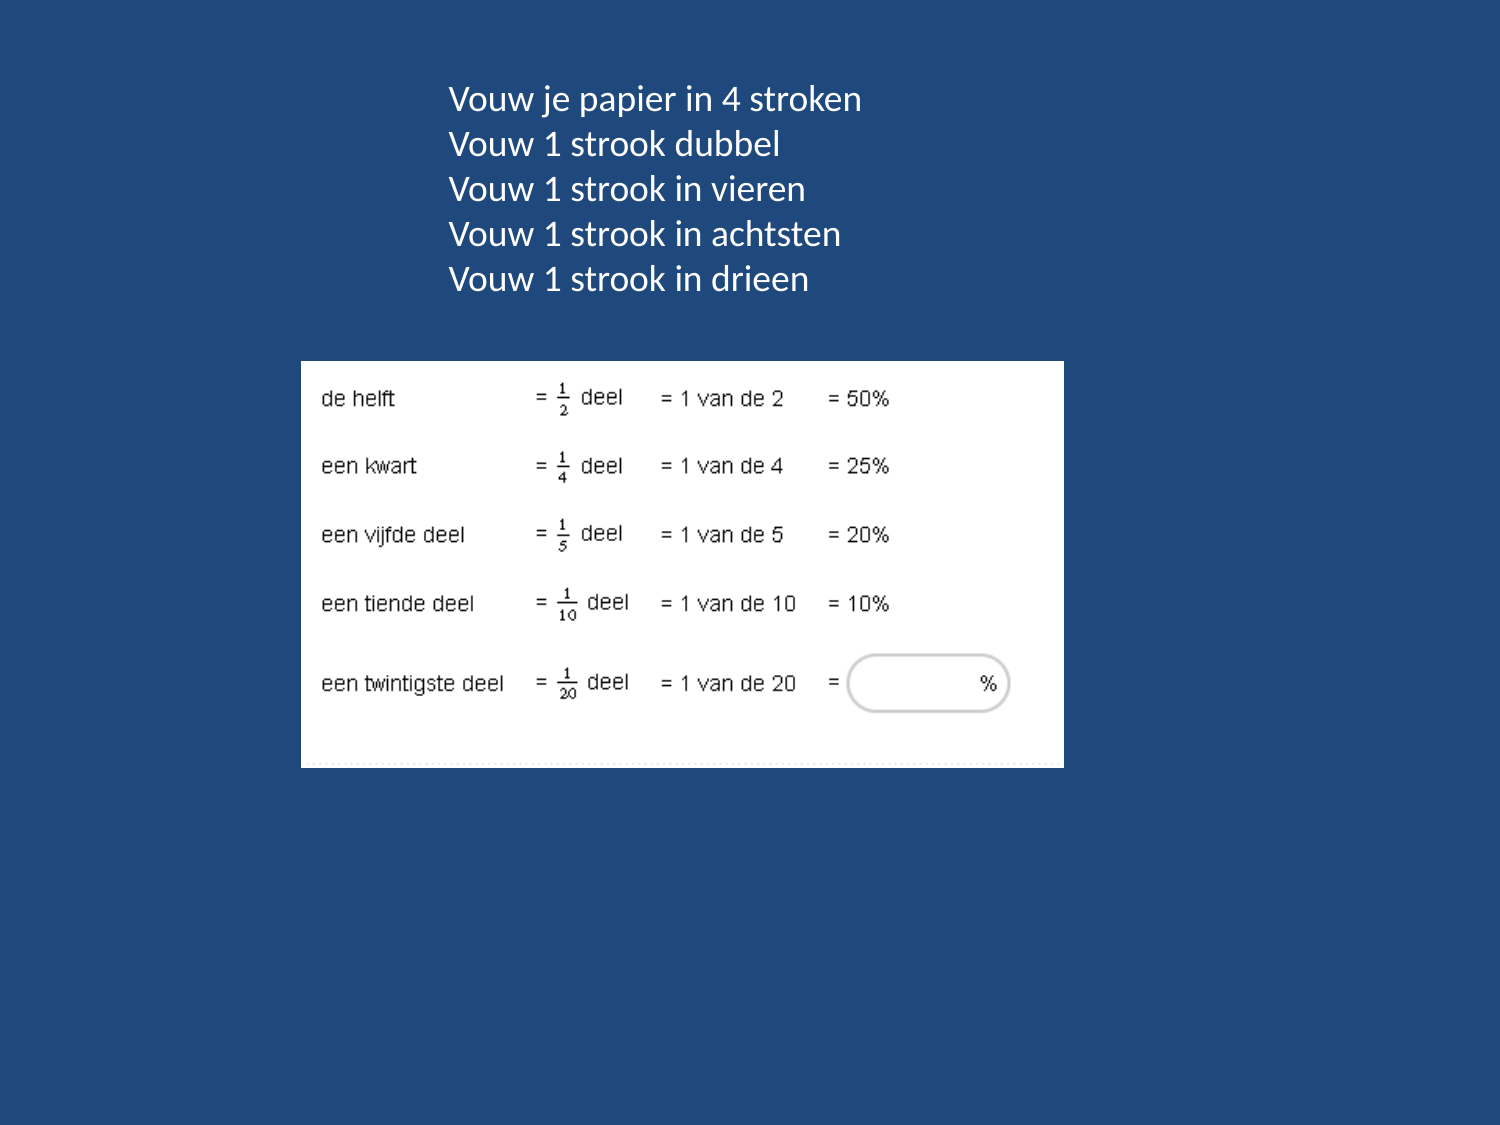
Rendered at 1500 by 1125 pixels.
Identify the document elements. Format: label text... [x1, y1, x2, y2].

picture [300, 361, 1064, 769]
text_box Vouw je papier in 4 stroken Vouw 1 strook dubbel Vouw 1 strook in vieren Vouw 1 strook in achtsten Vouw 1 strook in drieen [433, 66, 887, 307]
